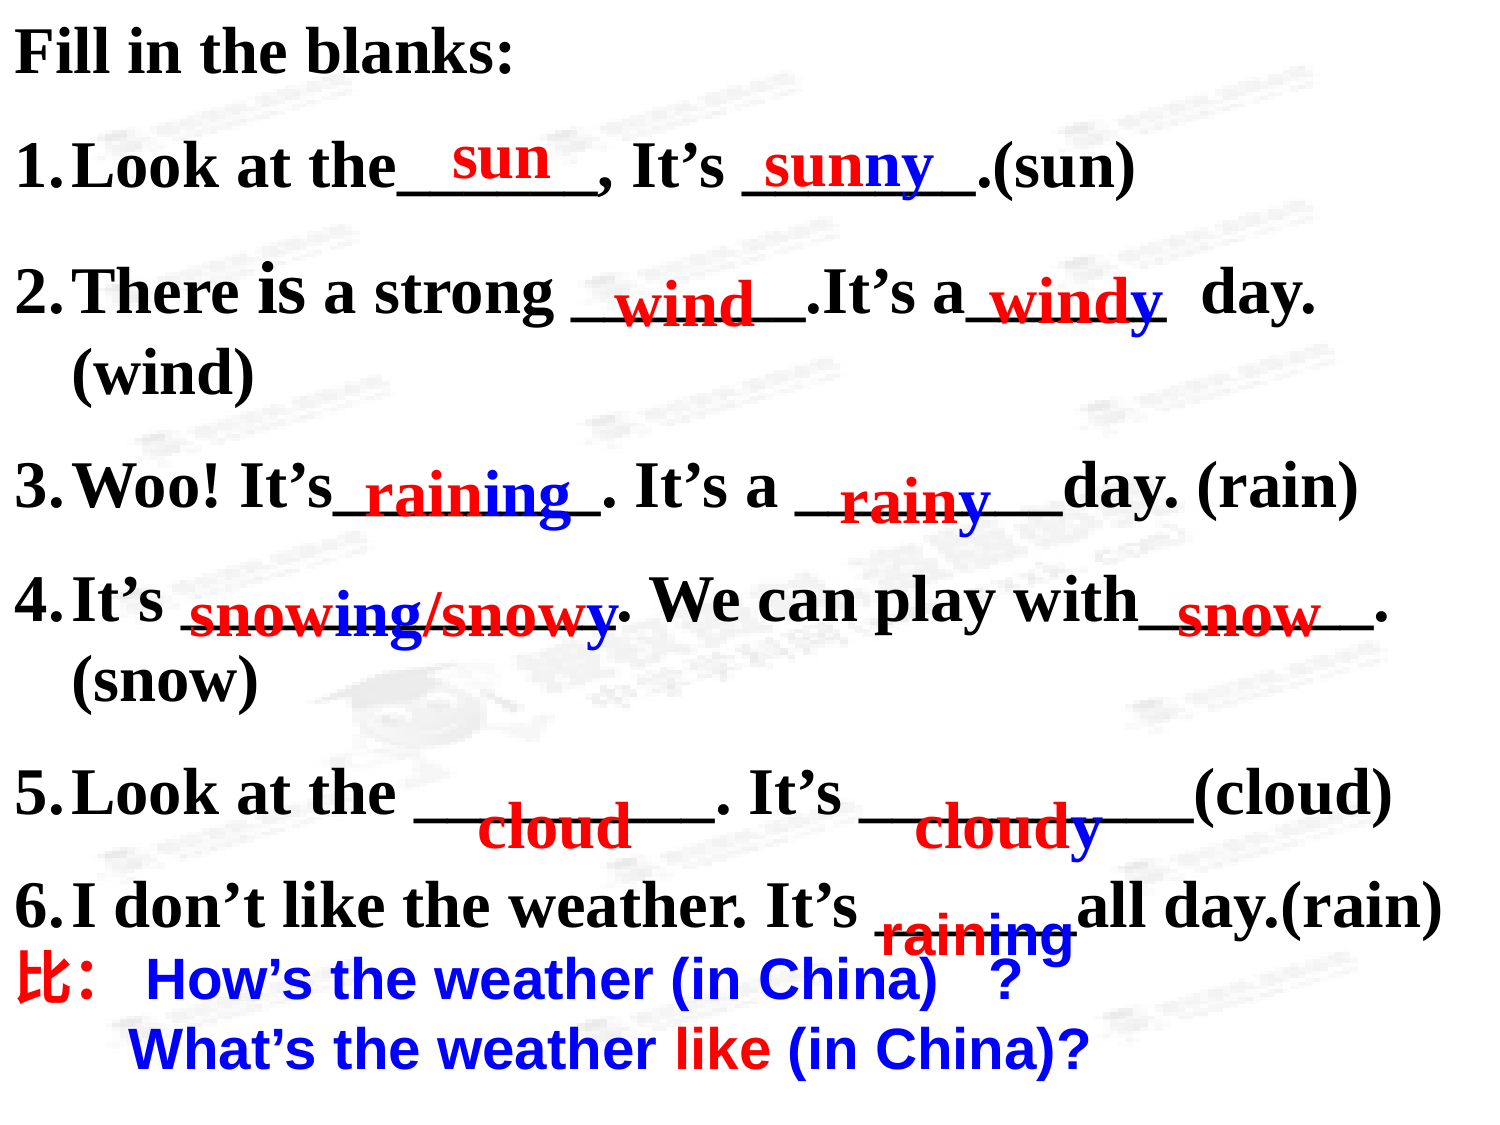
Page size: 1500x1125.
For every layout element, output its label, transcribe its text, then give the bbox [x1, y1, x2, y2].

text_box snowing/snowy [174, 562, 713, 658]
text_box raining [849, 889, 1150, 975]
text_box sun [437, 104, 663, 200]
text_box rainy [825, 449, 1025, 545]
text_box sunny [750, 112, 1025, 208]
text_box cloud [462, 774, 700, 870]
text_box windy [975, 249, 1250, 345]
text_box snow [1162, 562, 1375, 658]
text_box Fill in the blanks: Look at the______, It’s _______.(sun) There is a strong _______.It’s a______ day. (wind) Woo! It’s________. It’s a ________day. (rain) It’s _____________. We can play with_______. (snow) Look at the _________. It’s __________(cloud) I don’t like the weather. It’s ______all day.(rain) 比：How’s the weather (in China) ? What’s the weather like (in China)?组.卷.网 [0, 0, 1500, 1125]
text_box wind [600, 252, 800, 347]
text_box raining [350, 442, 700, 538]
text_box cloudy [900, 774, 1250, 870]
